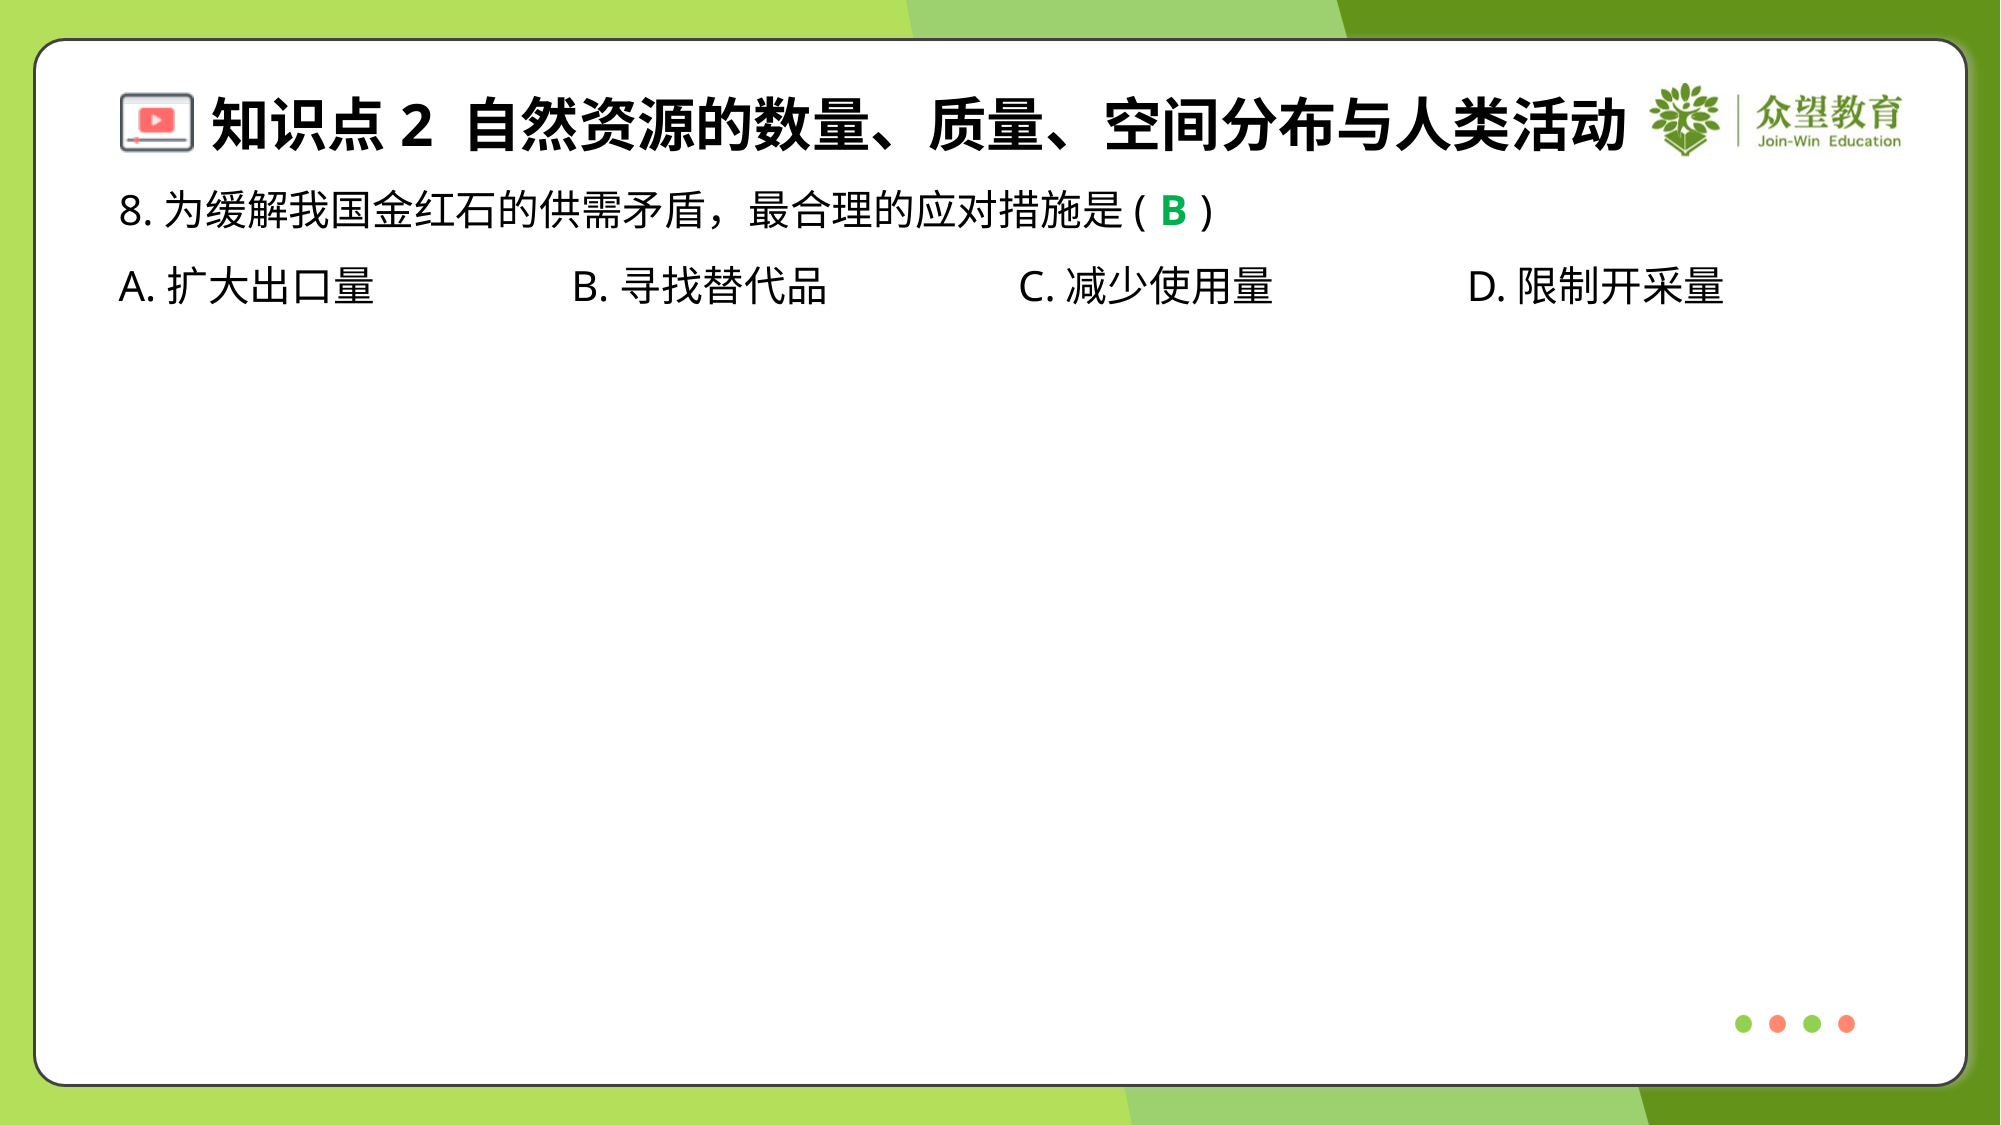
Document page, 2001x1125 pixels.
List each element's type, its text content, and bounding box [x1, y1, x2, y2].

text_box 8.为缓解我国金红石的供需矛盾，最合理的应对措施是( ) [1203, 158, 1883, 226]
text_box 8.为缓解我国金红石的供需矛盾，最合理的应对措施是( ) [118, 158, 1144, 226]
text_box B [1144, 158, 1203, 226]
picture [0, 0, 2000, 1125]
text_box A.扩大出口量 B.寻找替代品 C.减少使用量 D.限制开采量 [118, 234, 1883, 302]
